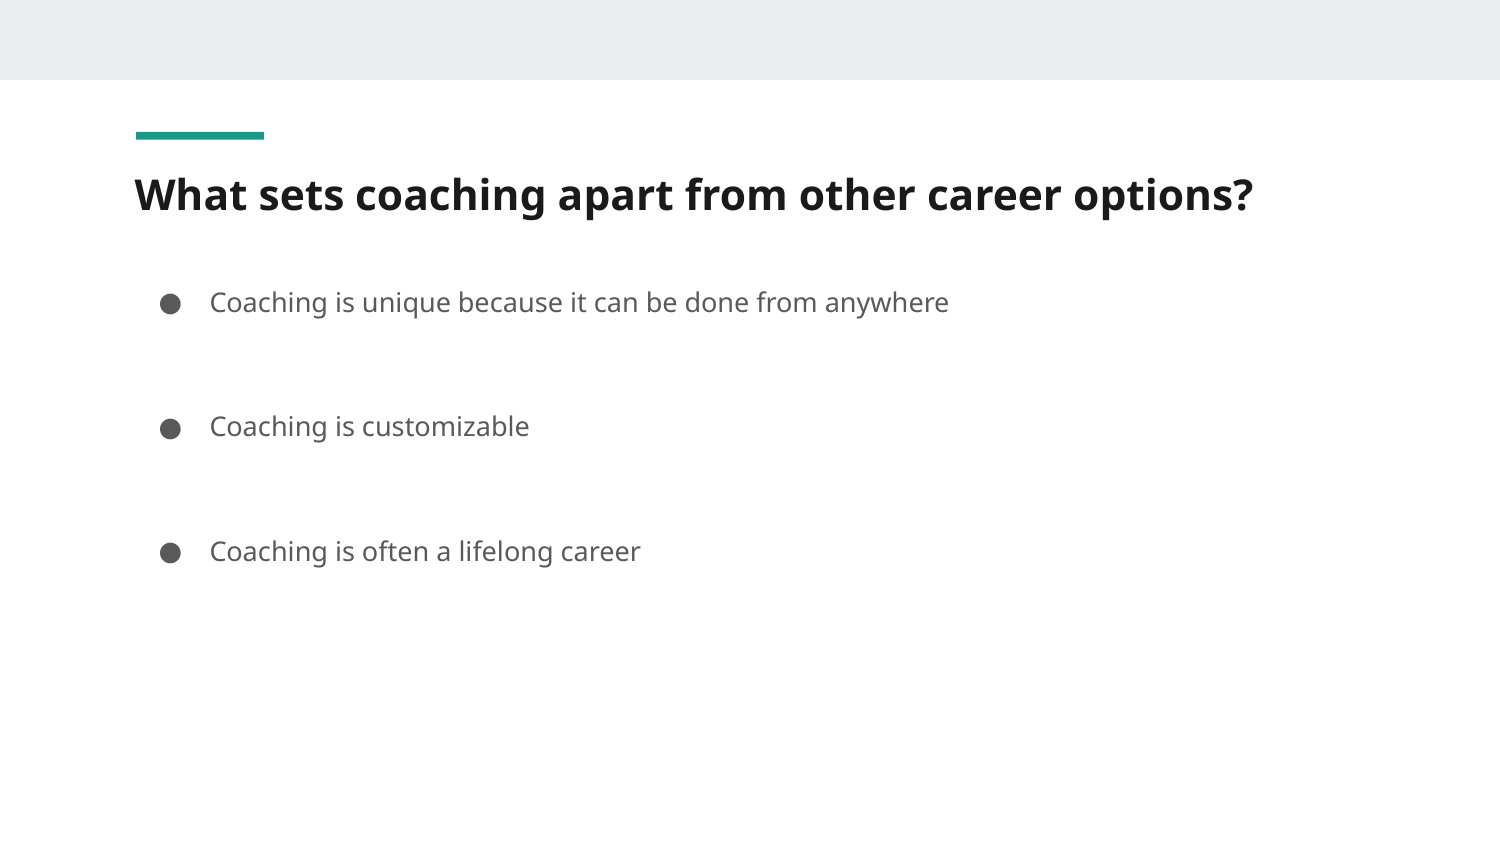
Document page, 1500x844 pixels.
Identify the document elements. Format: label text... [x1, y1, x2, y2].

title What sets coaching apart from other career options? [119, 152, 1381, 241]
list Coaching is unique because it can be done from anywhere Coaching is customizable Coaching is often a lifelong career [119, 265, 1381, 780]
